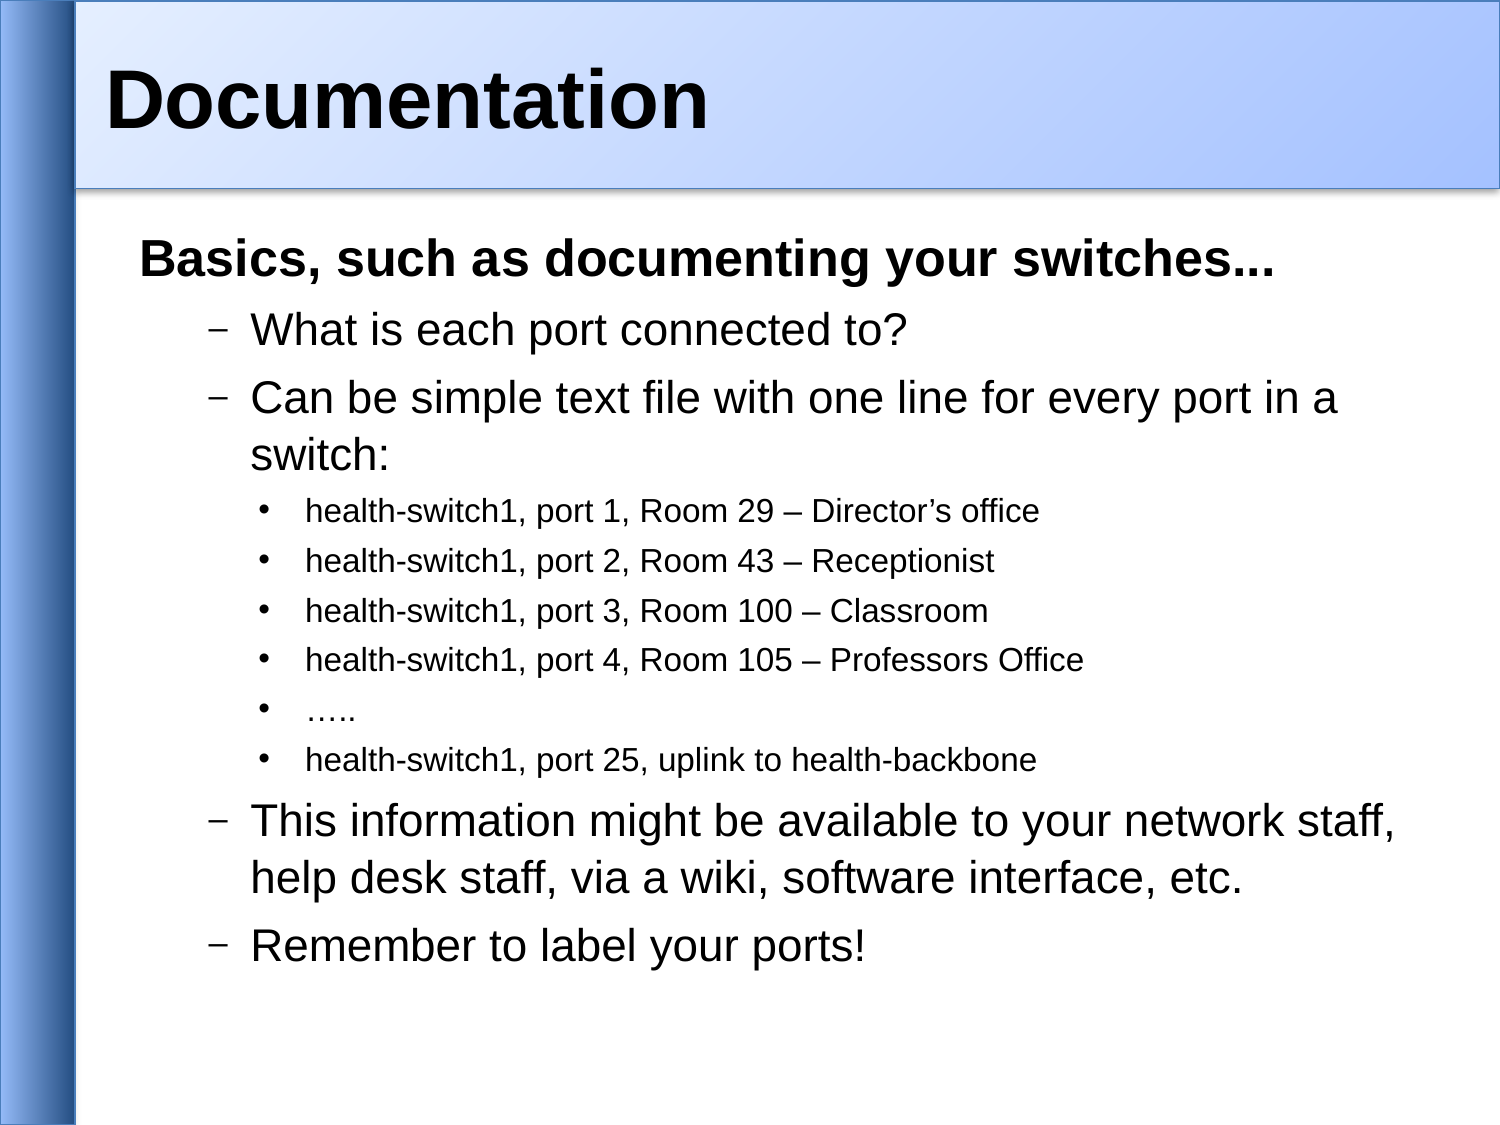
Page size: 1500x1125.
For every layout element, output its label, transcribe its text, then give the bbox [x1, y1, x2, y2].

list Basics, such as documenting your switches... What is each port connected to? Can be simple text file with one line for every port in a switch: health-switch1, port 1, Room 29 – Director’s office health-switch1, port 2, Room 43 – Receptionist health-switch1, port 3, Room 100 – Classroom health-switch1, port 4, Room 105 – Professors Office ….. health-switch1, port 25, uplink to health-backbone This information might be available to your network staff, help desk staff, via a wiki, software interface, etc. Remember to label your ports! [108, 224, 1468, 1030]
title Documentation [74, 0, 1500, 189]
